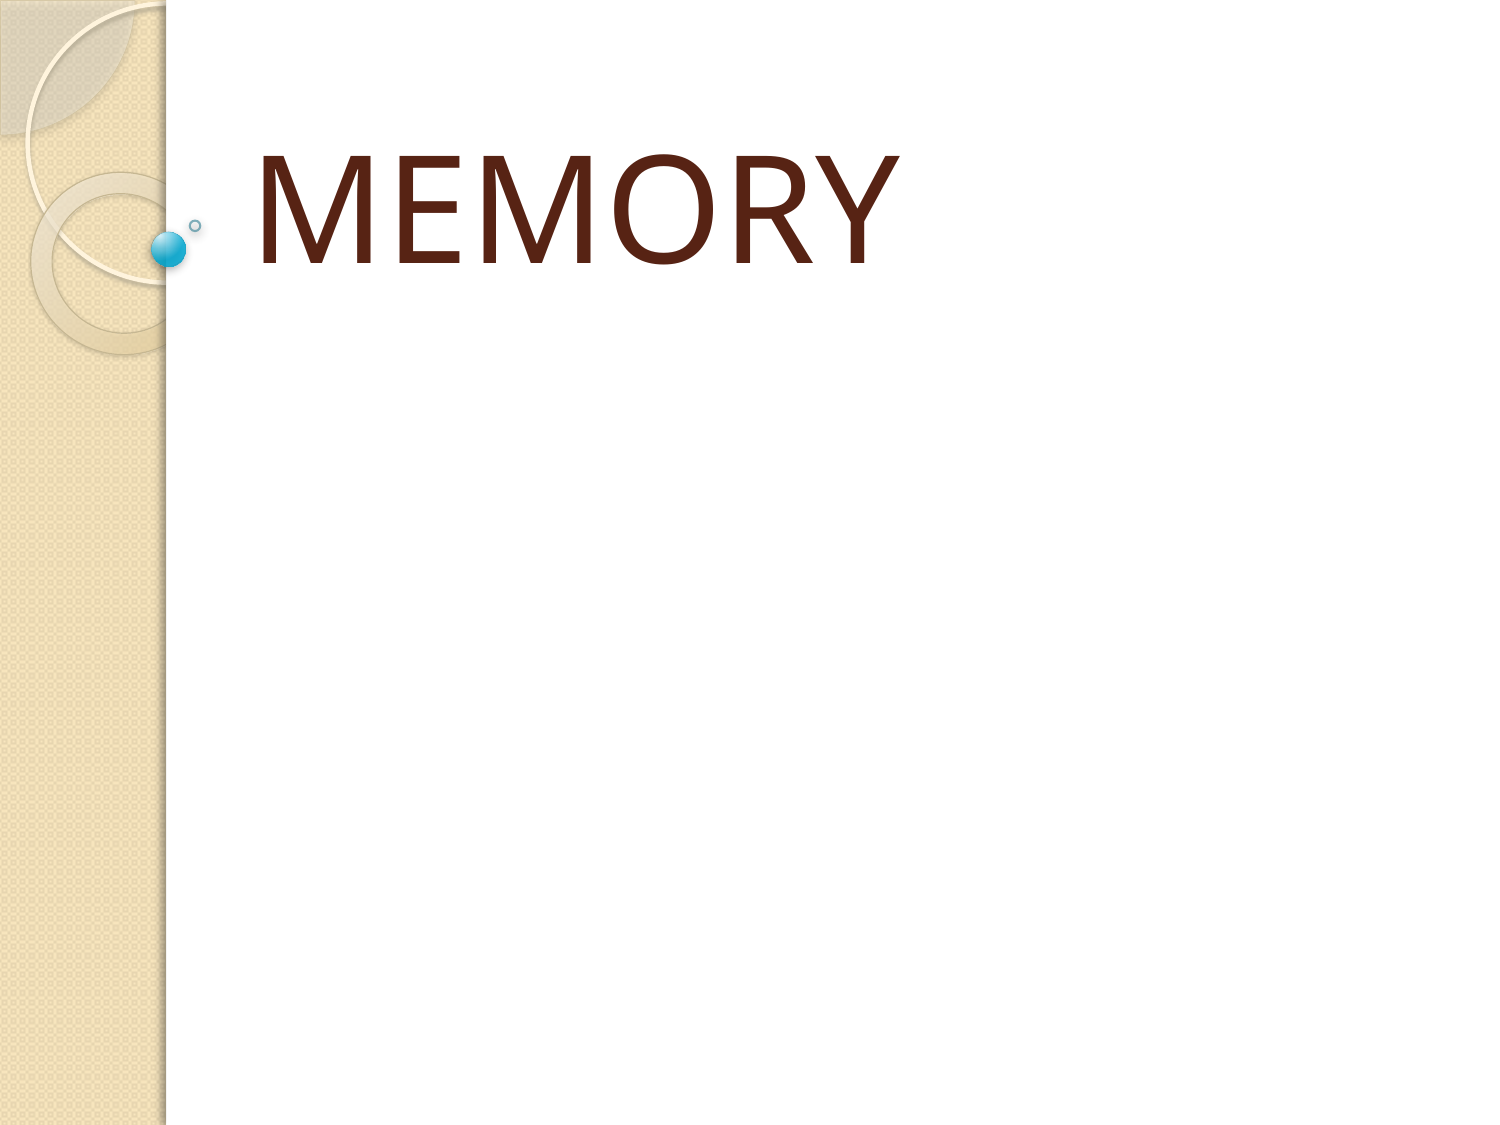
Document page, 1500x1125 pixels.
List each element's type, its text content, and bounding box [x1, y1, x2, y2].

title MEMORY [234, 59, 1450, 301]
